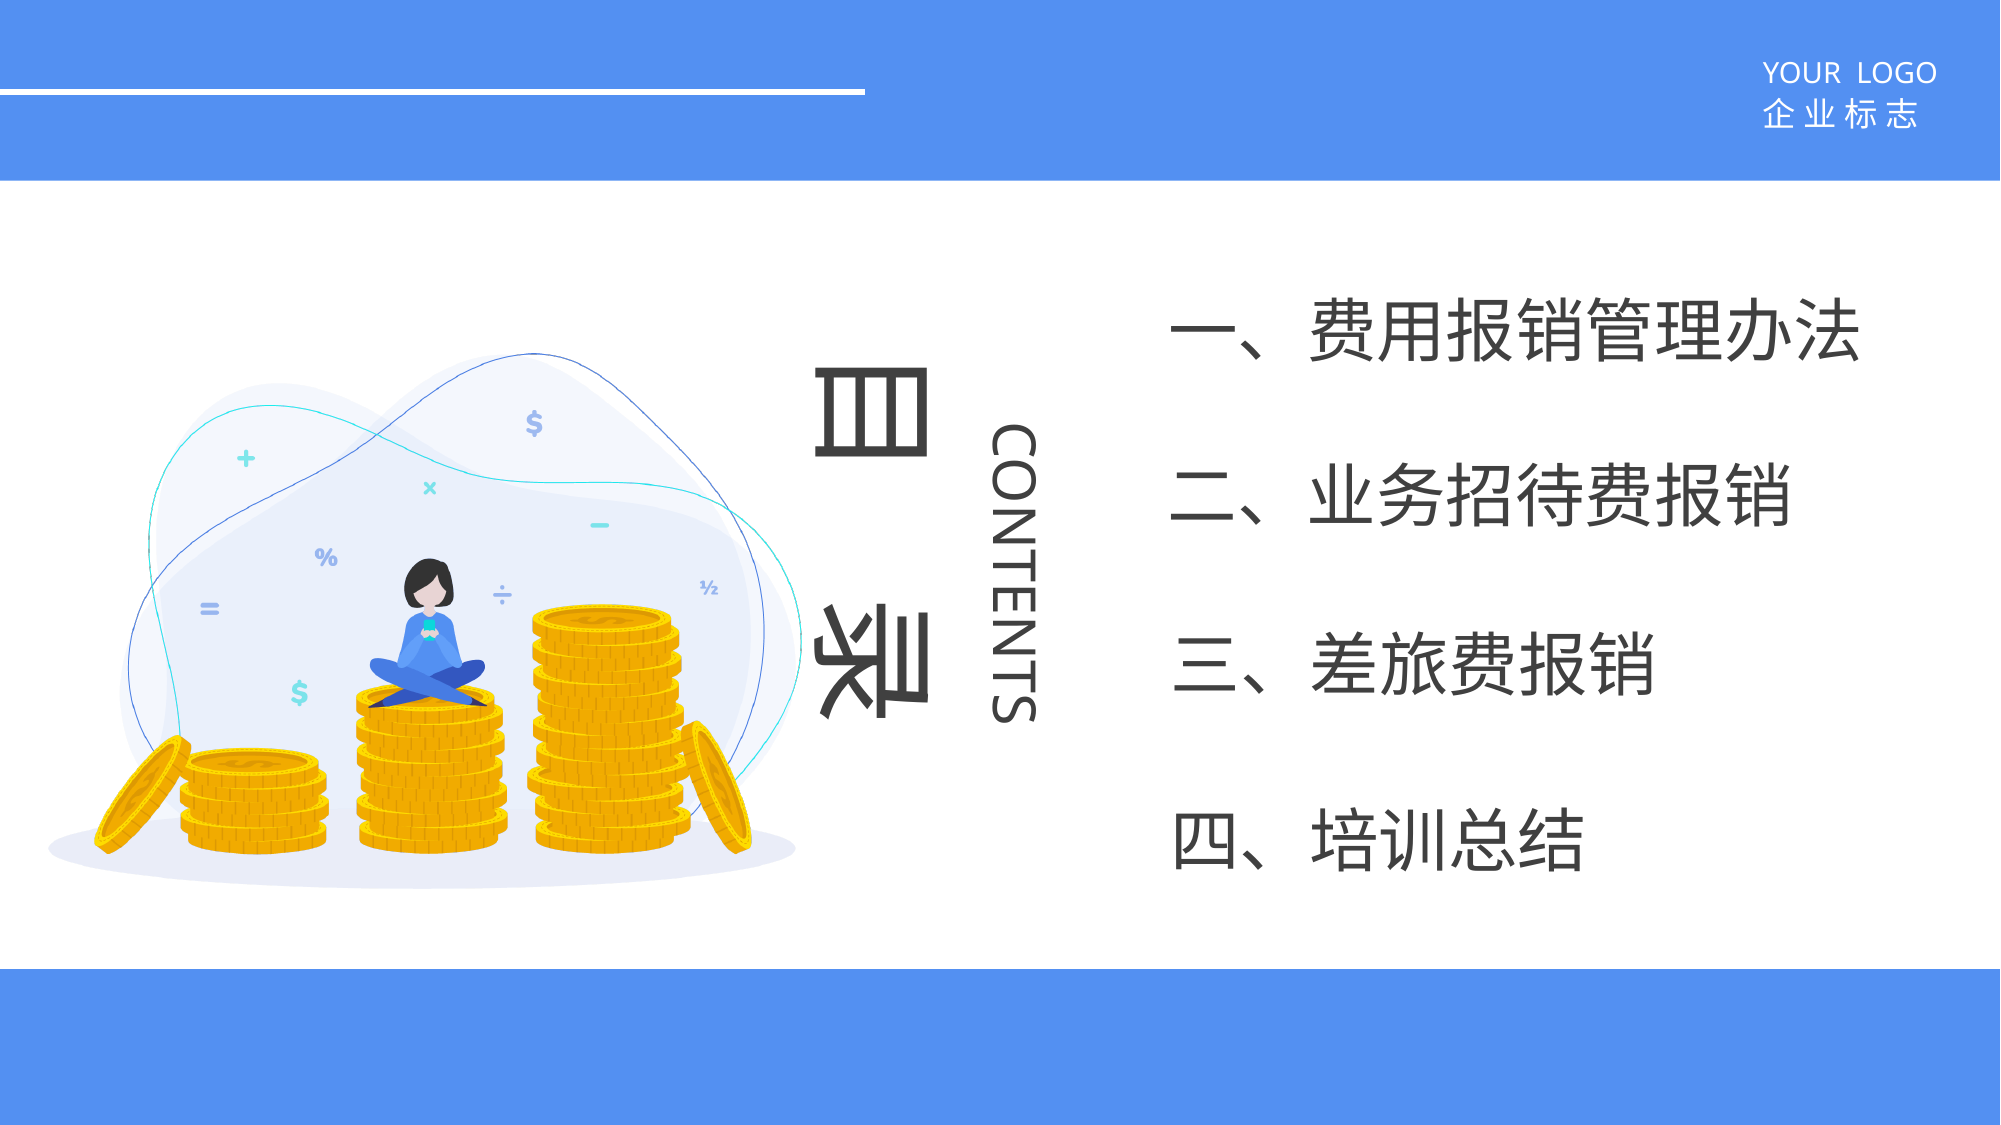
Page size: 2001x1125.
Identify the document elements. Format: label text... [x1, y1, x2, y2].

text_box YOUR LOGO 企 业 标 志 [1748, 43, 1953, 141]
text_box 一、费用报销管理办法 [1153, 279, 1879, 461]
text_box [0, 180, 2000, 970]
text_box 二、业务招待费报销 [1153, 444, 1809, 627]
text_box 目 录 [775, 326, 965, 747]
text_box 四、培训总结 [1155, 789, 1603, 888]
text_box 三、差旅费报销 [1156, 613, 1673, 712]
picture [48, 353, 802, 889]
text_box CONTENTS [958, 306, 1076, 842]
